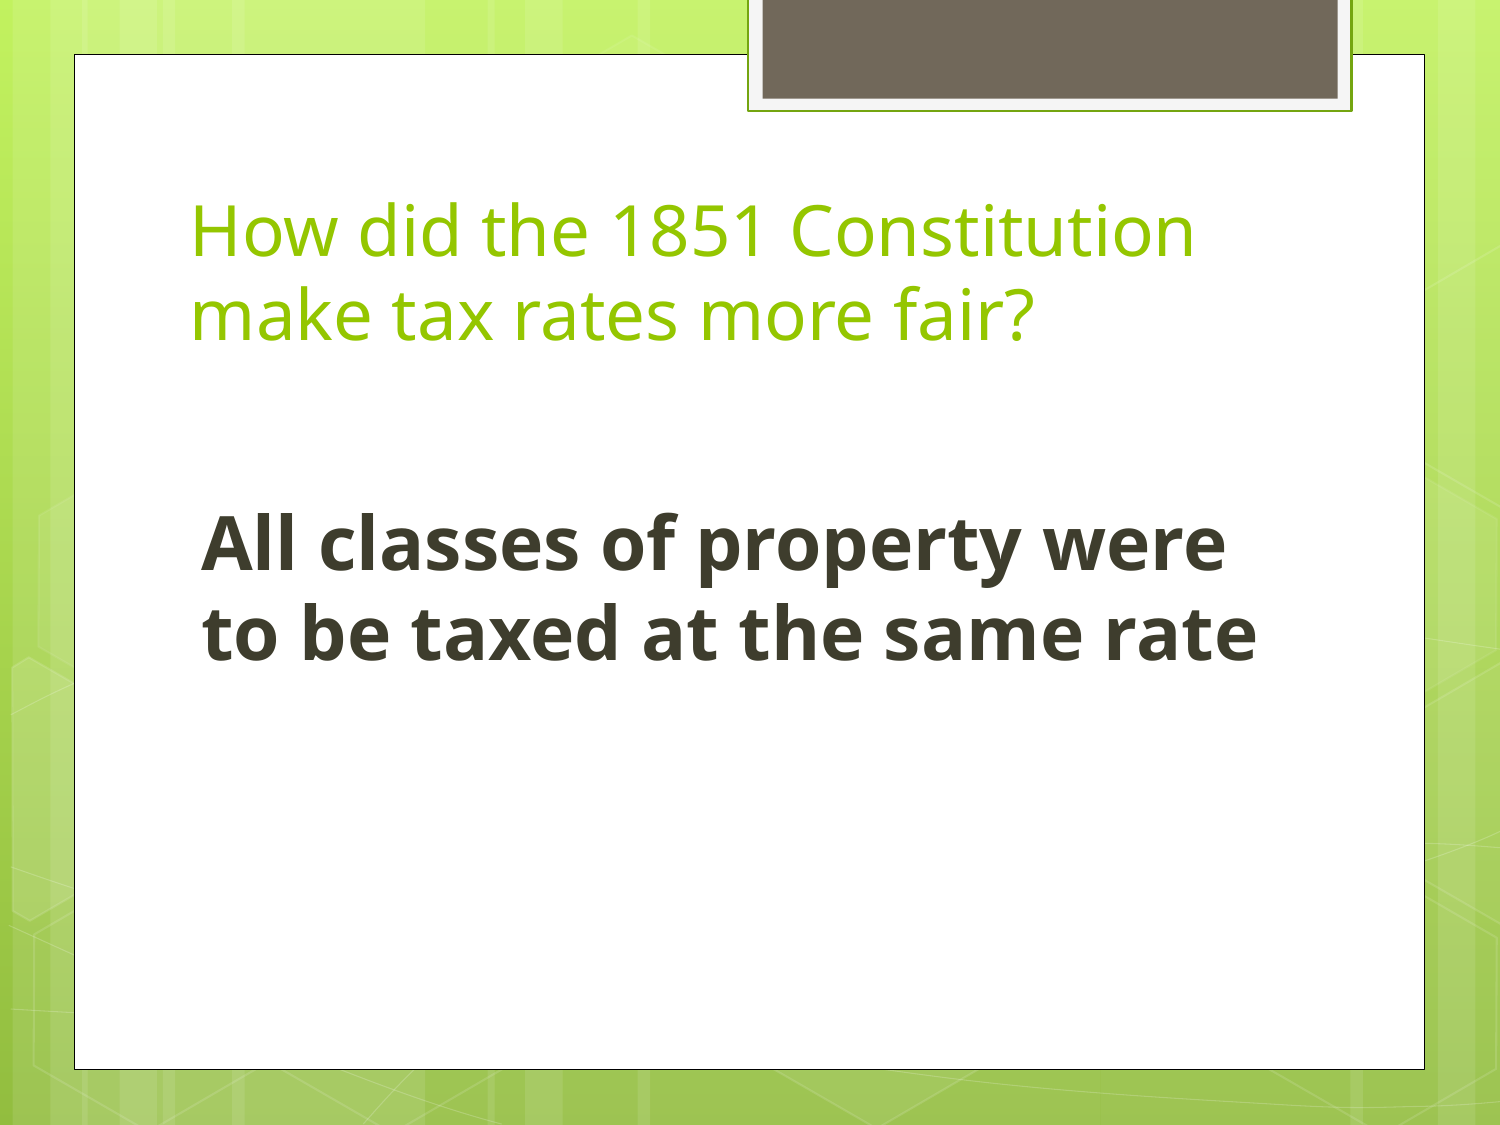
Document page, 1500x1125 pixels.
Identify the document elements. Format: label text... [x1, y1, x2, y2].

list All classes of property were to be taxed at the same rate [174, 412, 1329, 763]
title How did the 1851 Constitution make tax rates more fair? [174, 174, 1328, 363]
